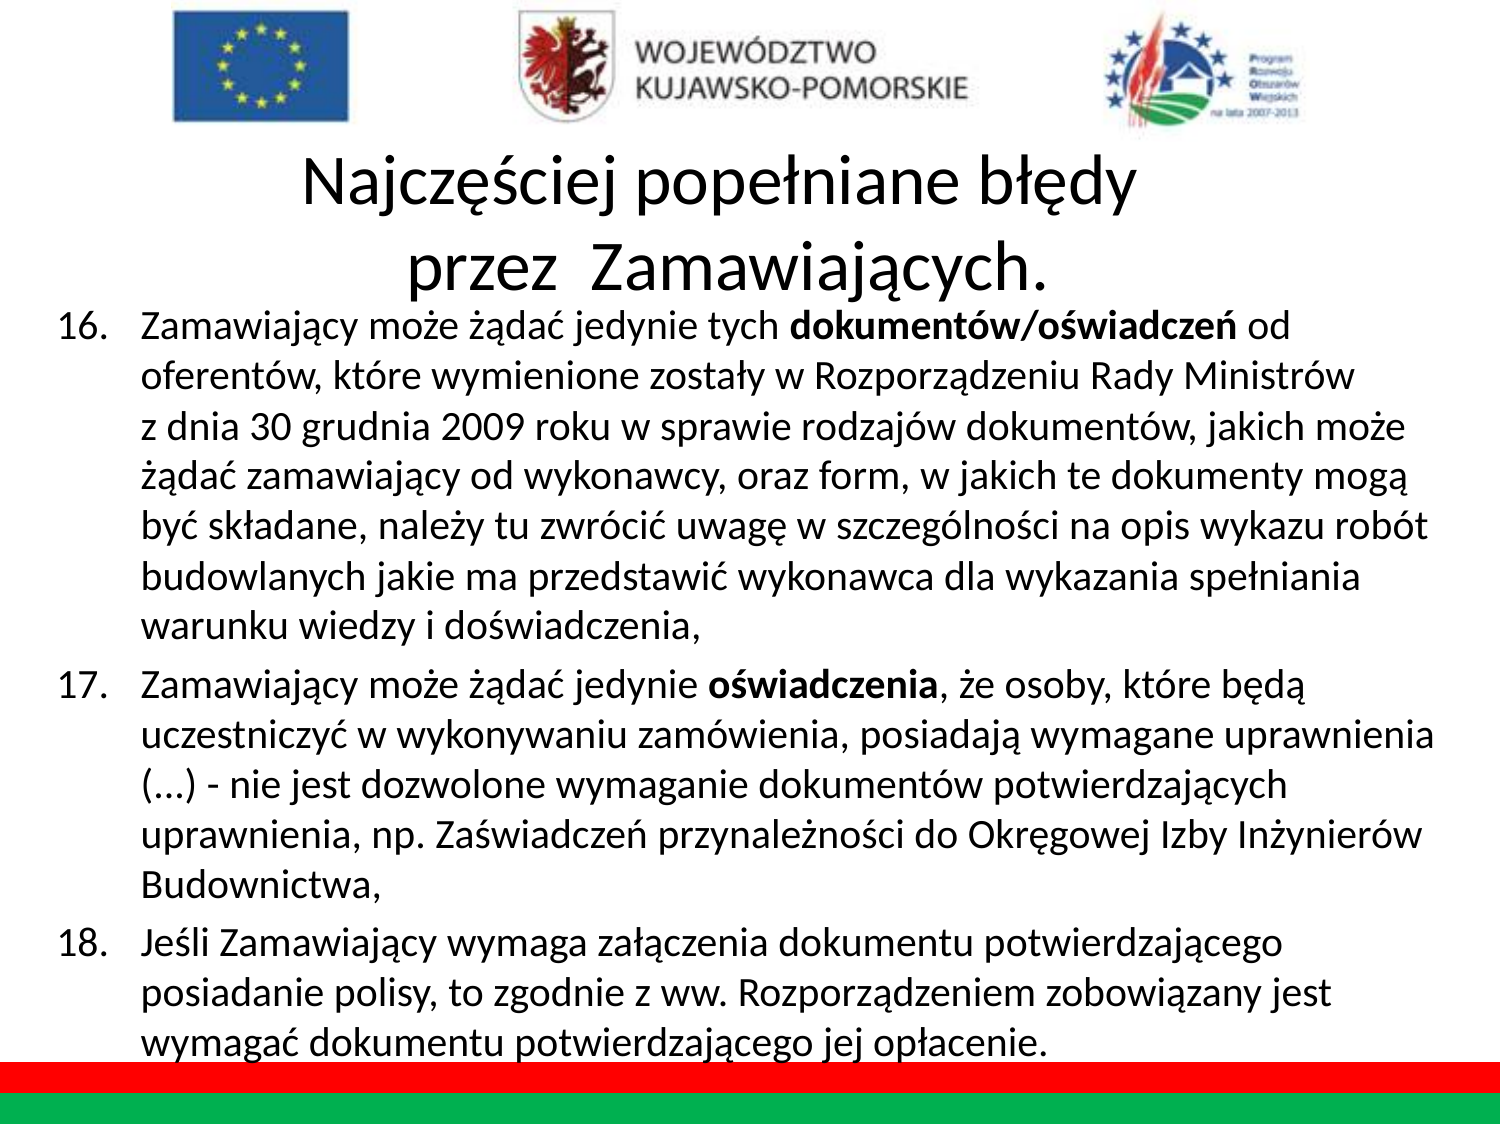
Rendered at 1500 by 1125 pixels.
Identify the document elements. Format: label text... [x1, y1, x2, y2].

picture [171, 0, 1310, 125]
list Zamawiający może żądać jedynie tych dokumentów/oświadczeń od oferentów, które wymienione zostały w Rozporządzeniu Rady Ministrów z dnia 30 grudnia 2009 roku w sprawie rodzajów dokumentów, jakich może żądać zamawiający od wykonawcy, oraz form, w jakich te dokumenty mogą być składane, należy tu zwrócić uwagę w szczególności na opis wykazu robót budowlanych jakie ma przedstawić wykonawca dla wykazania spełniania warunku wiedzy i doświadczenia, Zamawiający może żądać jedynie oświadczenia, że osoby, które będą uczestniczyć w wykonywaniu zamówienia, posiadają wymagane uprawnienia (...) - nie jest dozwolone wymaganie dokumentów potwierdzających uprawnienia, np. Zaświadczeń przynależności do Okręgowej Izby Inżynierów Budownictwa, Jeśli Zamawiający wymaga załączenia dokumentu potwierdzającego posiadanie polisy, to zgodnie z ww. Rozporządzeniem zobowiązany jest wymagać dokumentu potwierdzającego jej opłacenie. [41, 290, 1468, 1071]
title Najczęściej popełniane błędy przez Zamawiających. [53, 125, 1404, 290]
